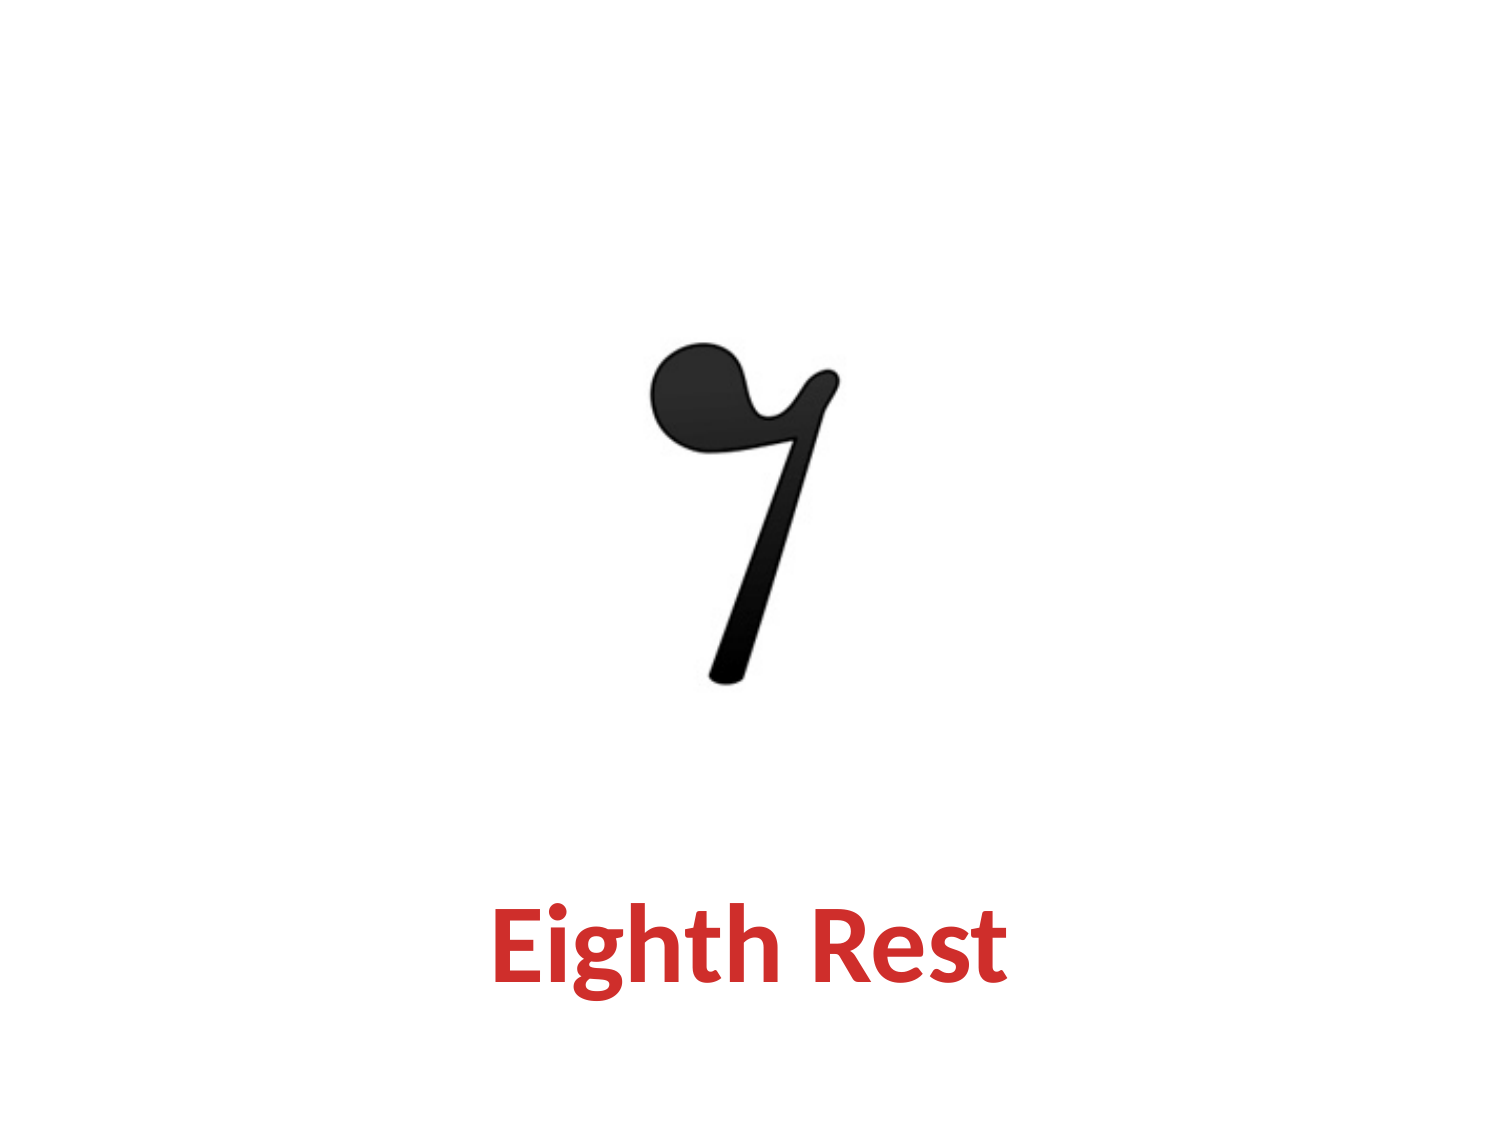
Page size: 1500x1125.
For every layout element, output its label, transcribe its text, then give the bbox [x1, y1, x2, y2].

text_box Eighth Rest [474, 862, 1026, 1013]
picture [549, 224, 951, 777]
